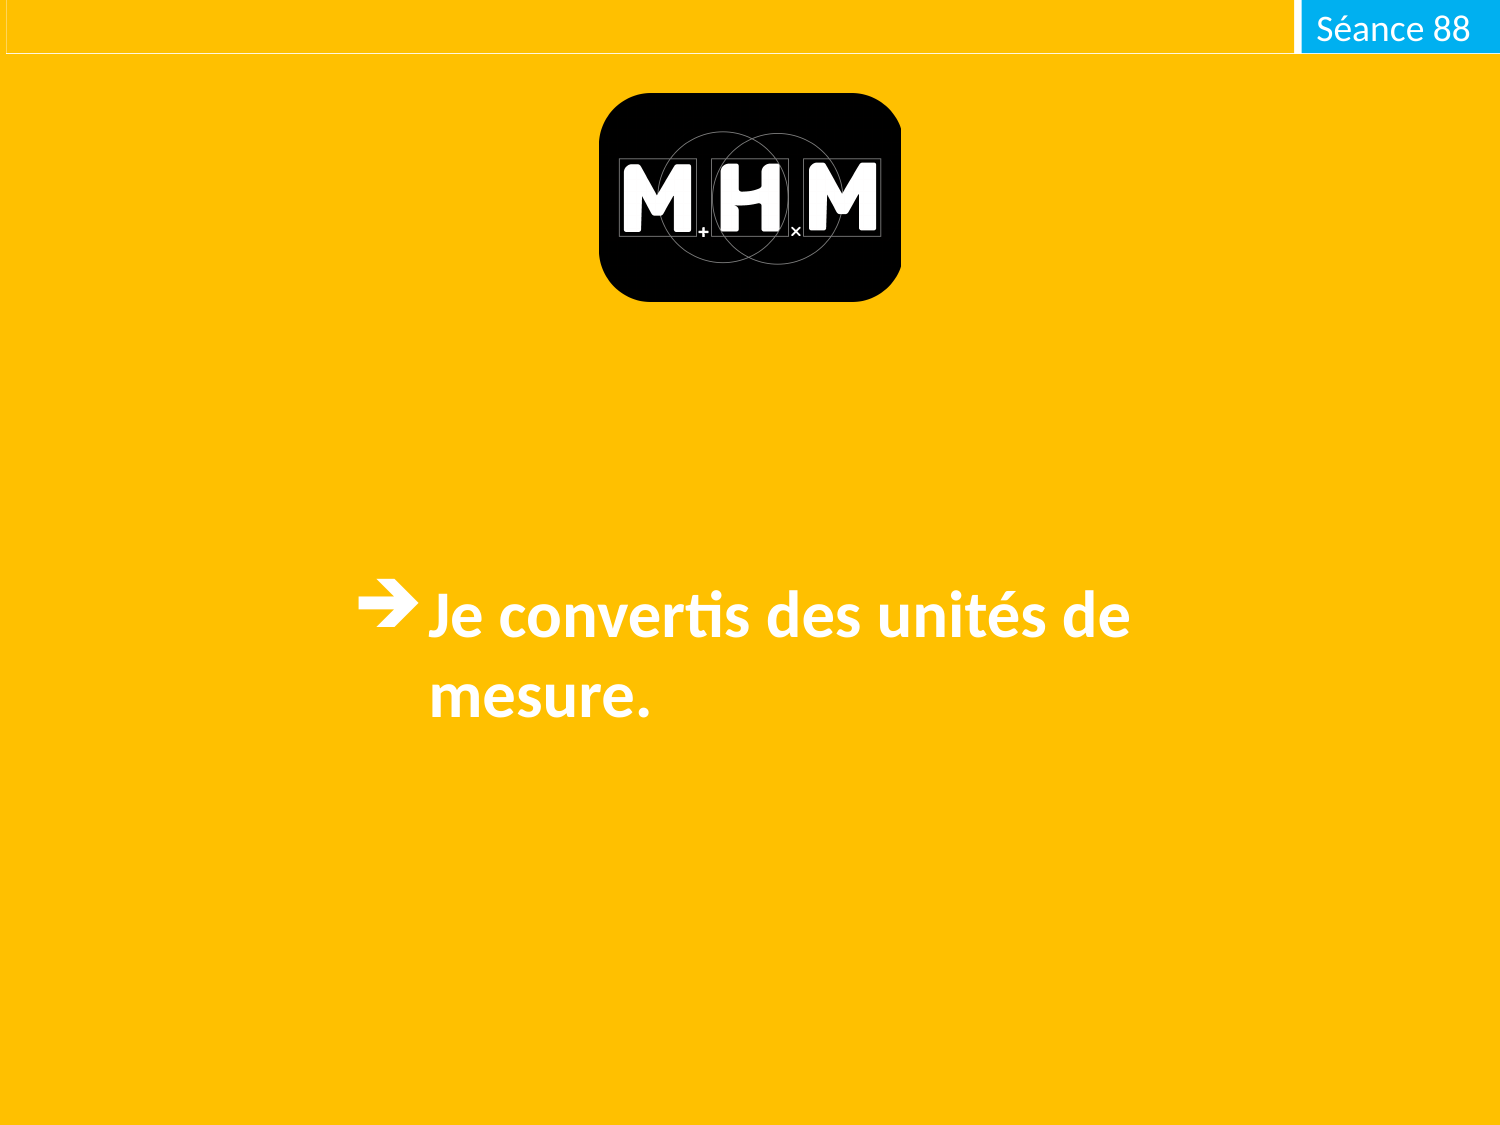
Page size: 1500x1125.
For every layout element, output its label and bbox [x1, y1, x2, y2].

text_box [0, 54, 1500, 1125]
